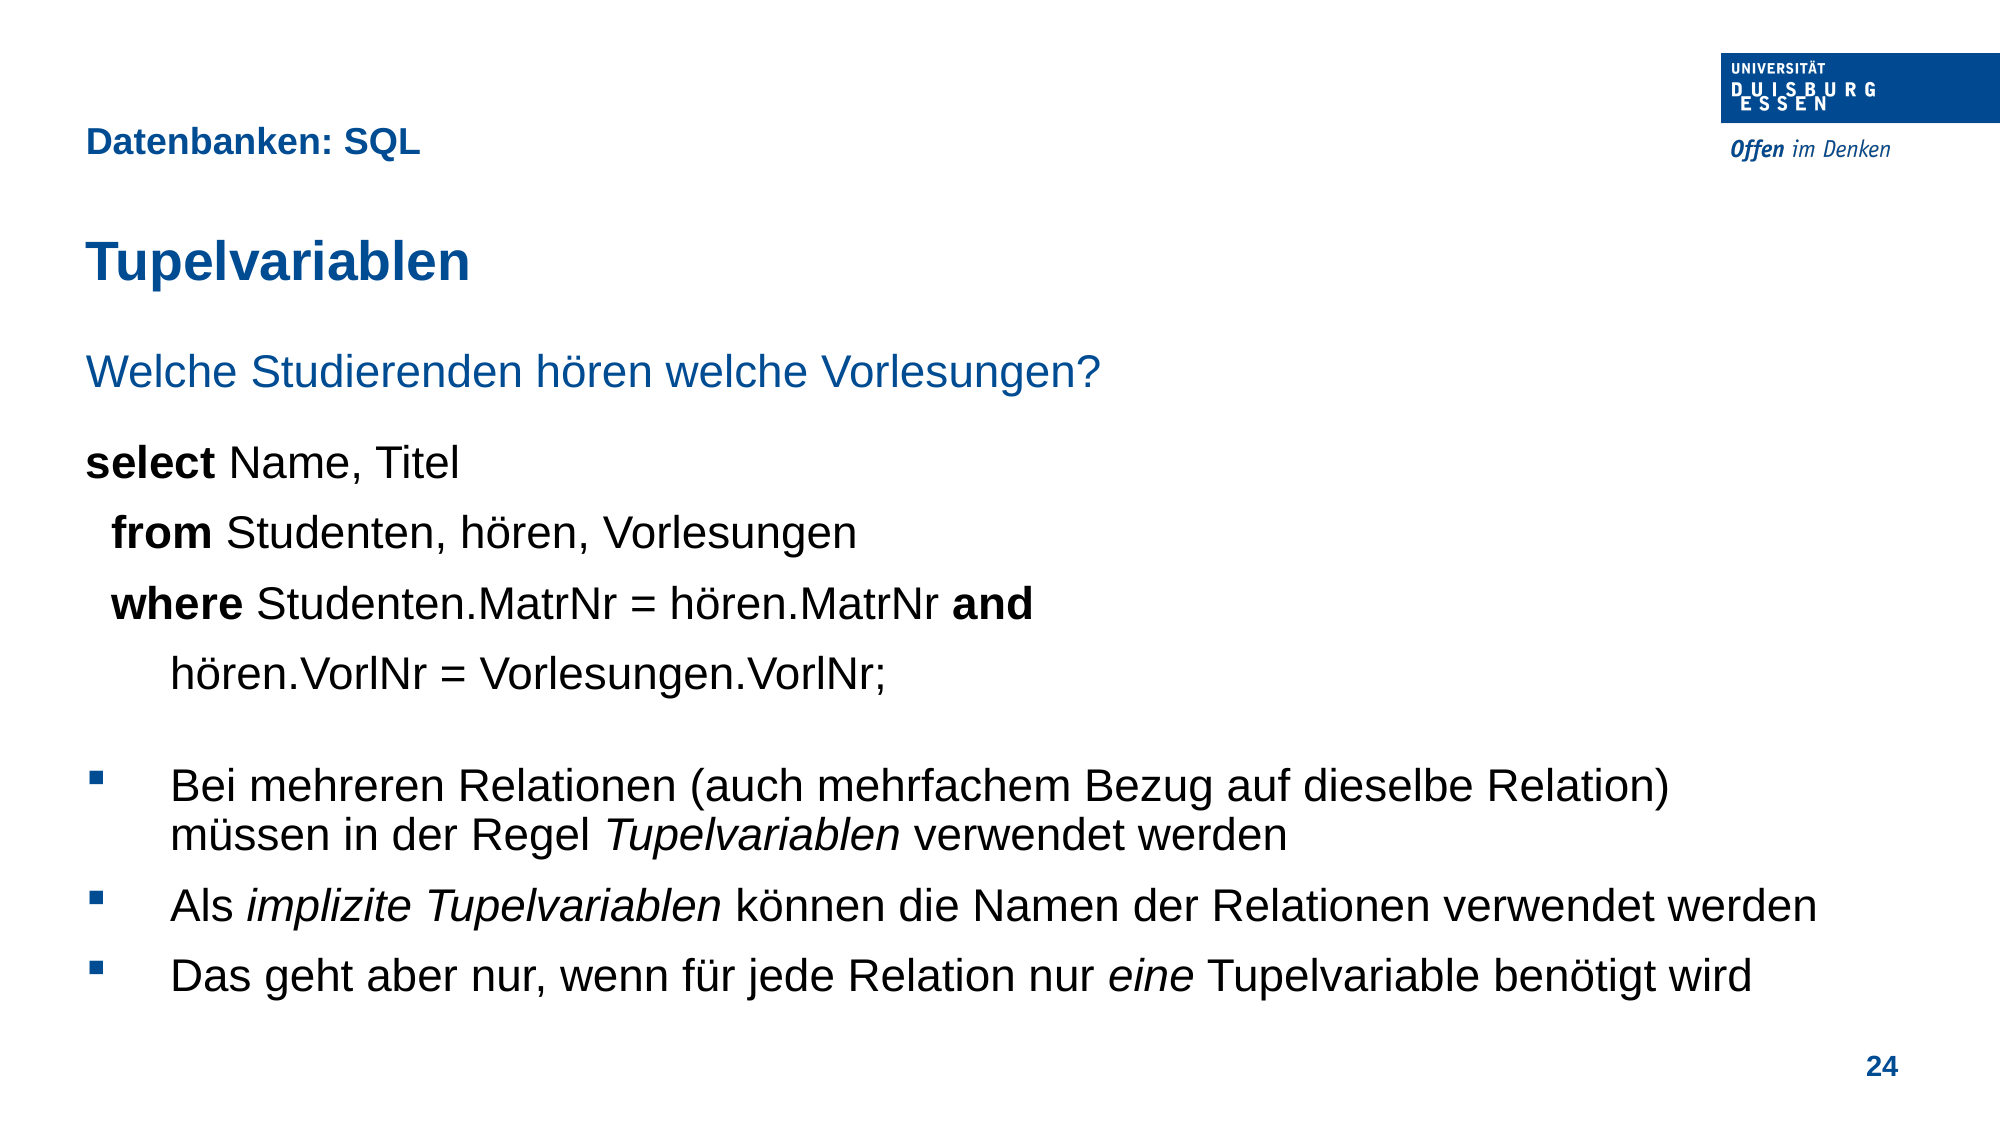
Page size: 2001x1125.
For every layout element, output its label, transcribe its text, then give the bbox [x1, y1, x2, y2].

picture [1721, 53, 2000, 162]
slide_number 24 [1677, 1039, 1914, 1081]
list Welche Studierenden hören welche Vorlesungen? select Name, Titel from Studenten, hören, Vorlesungen where Studenten.MatrNr = hören.MatrNr and hören.VorlNr = Vorlesungen.VorlNr; Bei mehreren Relationen (auch mehrfachem Bezug auf dieselbe Relation) müssen in der Regel Tupelvariablen verwendet werden Als implizite Tupelvariablen können die Namen der Relationen verwendet werden Das geht aber nur, wenn für jede Relation nur eine Tupelvariable benötigt wird [85, 340, 1914, 1040]
list Datenbanken: SQL [85, 121, 1696, 163]
list Tupelvariablen [85, 225, 1696, 301]
